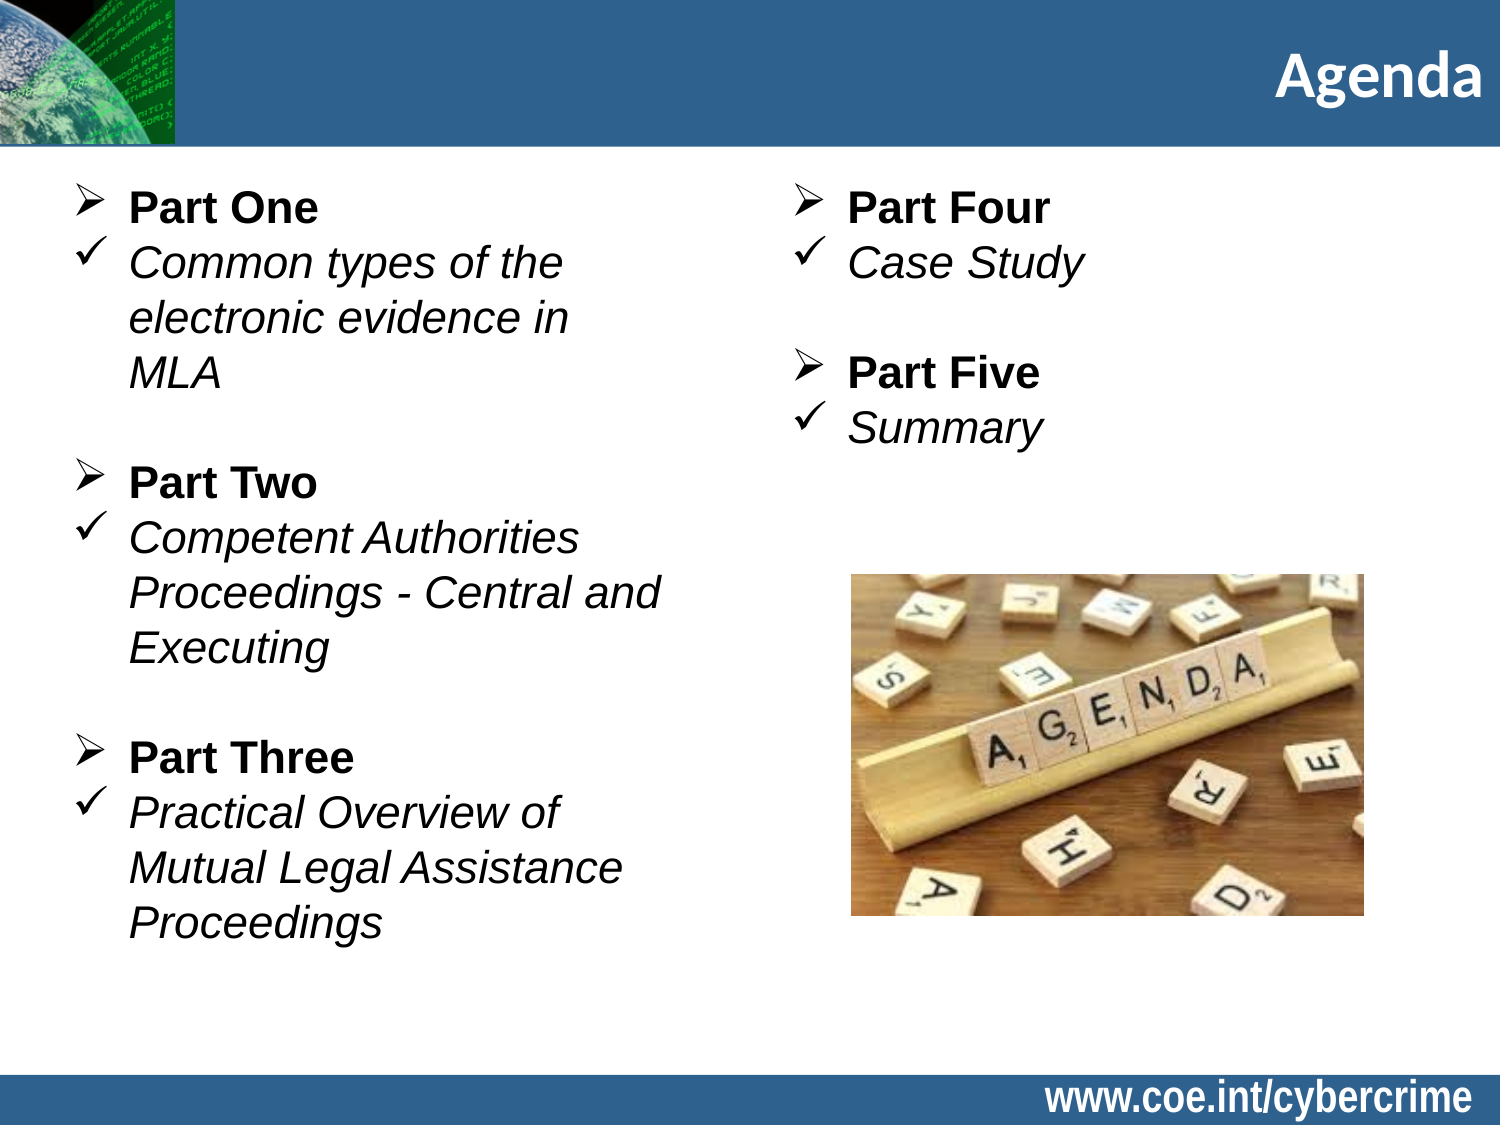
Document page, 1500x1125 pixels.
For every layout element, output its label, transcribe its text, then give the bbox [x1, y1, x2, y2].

text_box Part Four Case Study Part Five Summary [776, 170, 1500, 516]
text_box [0, 1073, 1030, 1125]
picture [851, 574, 1364, 916]
text_box Agenda [177, 0, 1500, 149]
text_box www.coe.int/cybercrime [1030, 1059, 1500, 1125]
picture [0, 0, 175, 144]
text_box Part One Common types of the electronic evidence in MLA Part Two Competent Authorities Proceedings - Central and Executing Part Three Practical Overview of Mutual Legal Assistance Proceedings [57, 170, 680, 956]
